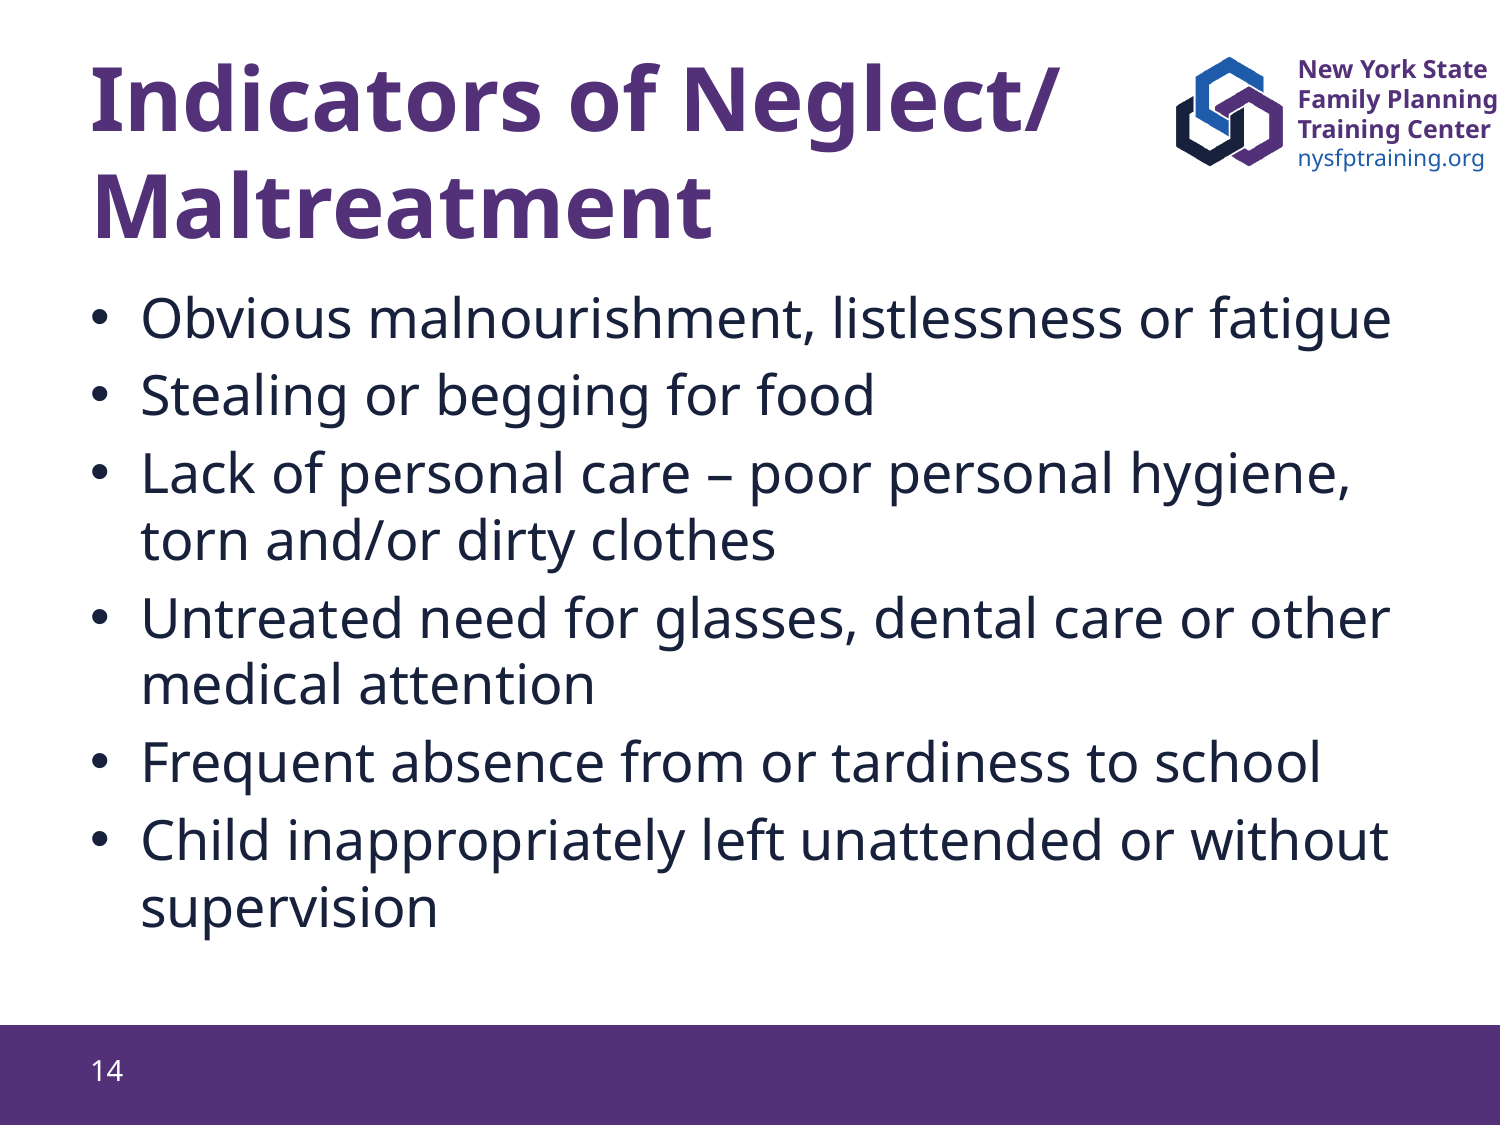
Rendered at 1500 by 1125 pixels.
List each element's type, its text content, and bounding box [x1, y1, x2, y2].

list Obvious malnourishment, listlessness or fatigue Stealing or begging for food Lack of personal care – poor personal hygiene, torn and/or dirty clothes Untreated need for glasses, dental care or other medical attention Frequent absence from or tardiness to school Child inappropriately left unattended or without supervision [75, 275, 1425, 975]
picture [1175, 55, 1284, 168]
title Indicators of Neglect/ Maltreatment [75, 35, 1138, 265]
slide_number 14 [75, 1042, 285, 1103]
